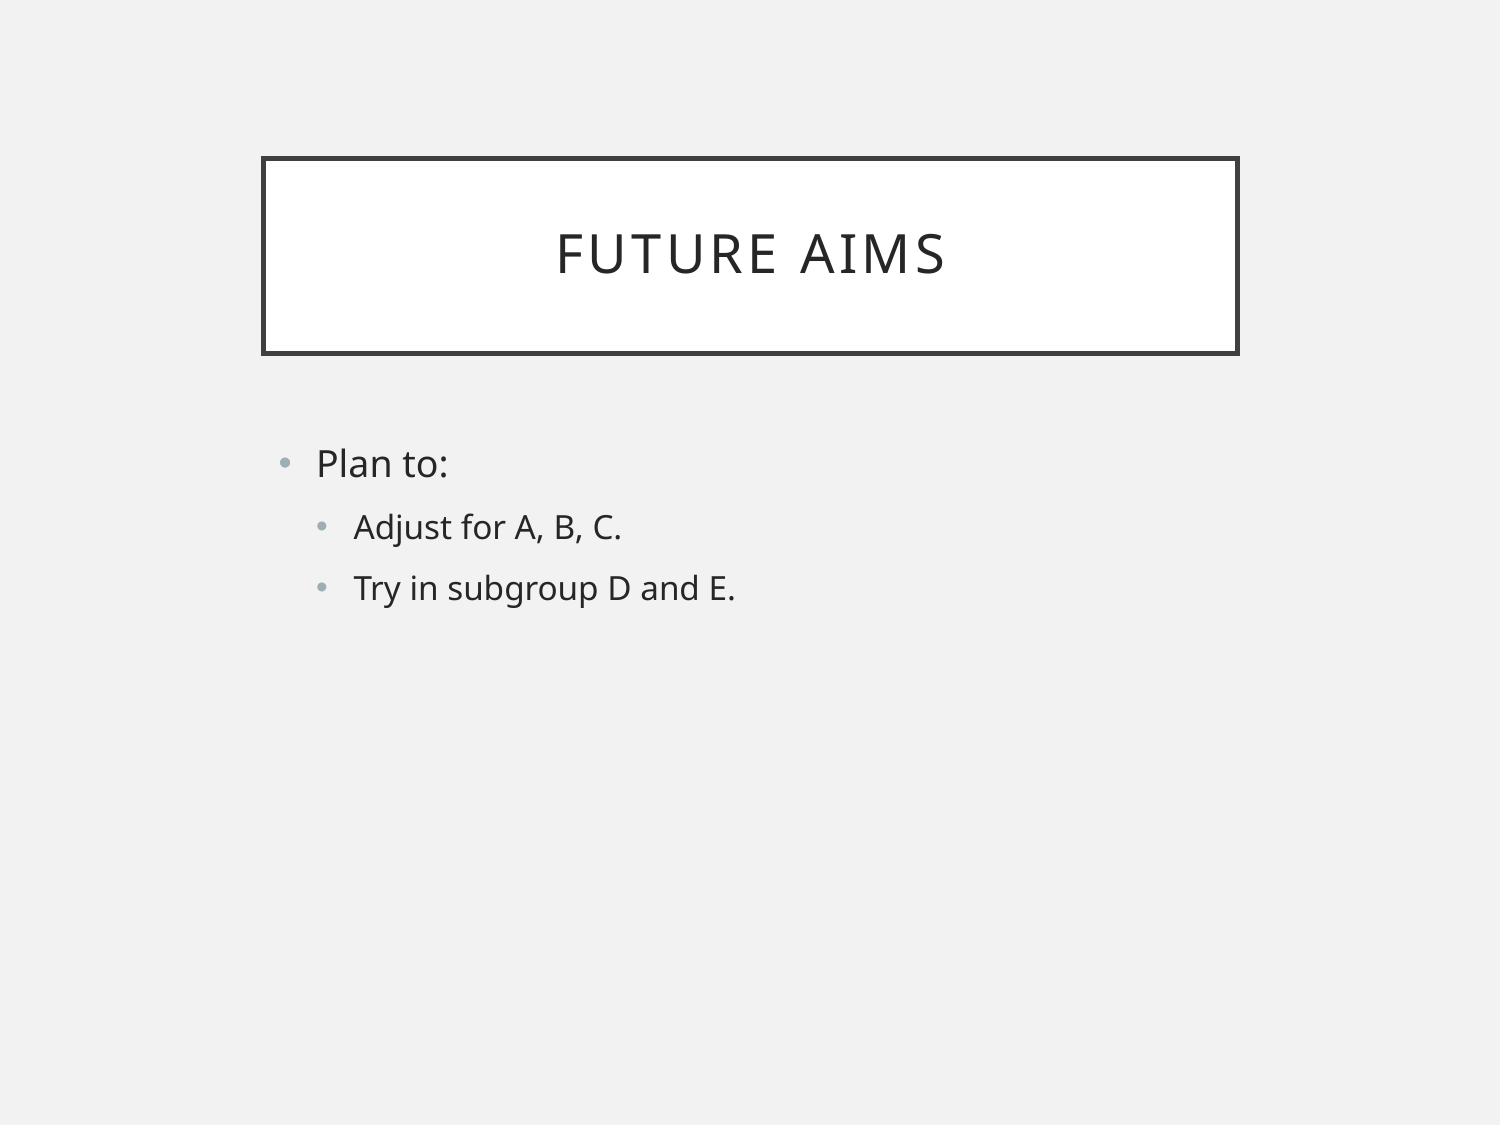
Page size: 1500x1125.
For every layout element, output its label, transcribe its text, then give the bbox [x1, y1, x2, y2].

title Future aims [261, 156, 1240, 356]
list Plan to: Adjust for A, B, C. Try in subgroup D and E. [263, 432, 1238, 942]
